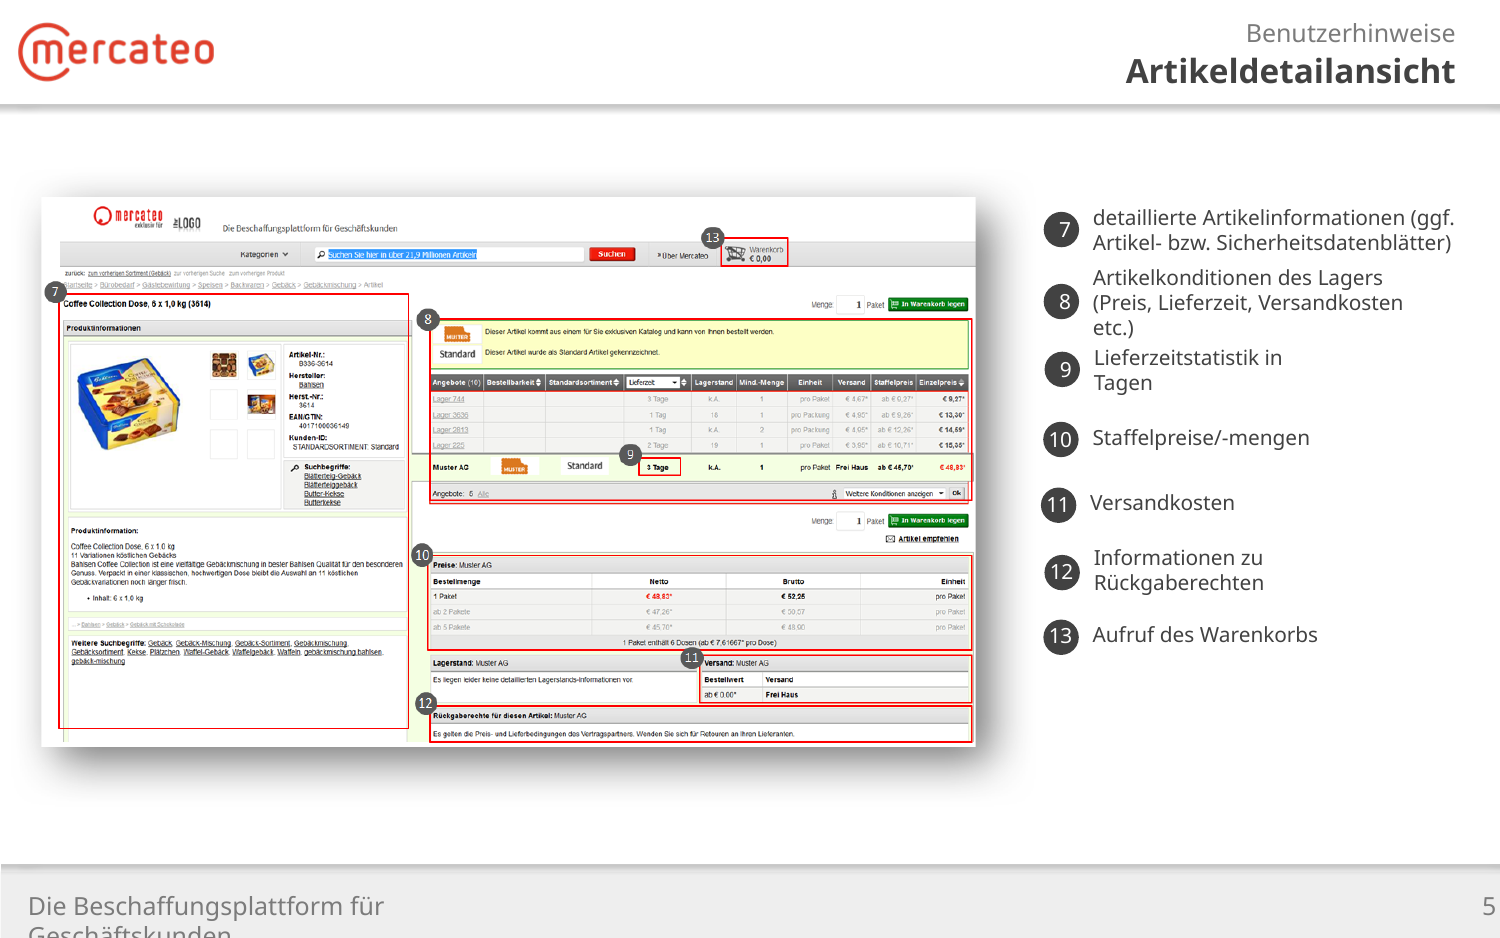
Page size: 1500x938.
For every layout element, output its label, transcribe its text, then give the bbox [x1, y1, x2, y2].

text_box 13 [1034, 615, 1088, 656]
text_box 7 [1041, 209, 1078, 250]
text_box 11 [1031, 484, 1085, 525]
text_box Lieferzeitstatistik in Tagen [1079, 337, 1360, 403]
text_box 12 [1035, 550, 1089, 591]
picture [1, 864, 1500, 875]
text_box 10 [1033, 418, 1087, 459]
text_box detaillierte Artikelinformationen (ggf. Artikel- bzw. Sicherheitsdatenblätter) [1078, 197, 1499, 263]
picture [0, 0, 1500, 115]
text_box Informationen zu Rückgaberechten [1079, 537, 1437, 603]
text_box Aufruf des Warenkorbs [1077, 614, 1436, 655]
picture [40, 196, 976, 747]
text_box 9 [1042, 349, 1079, 390]
text_box 8 [1041, 281, 1078, 322]
text_box Versandkosten [1075, 482, 1372, 523]
text_box Staffelpreise/-mengen [1077, 416, 1374, 457]
list Artikeldetailansicht [679, 42, 1472, 94]
text_box Artikelkonditionen des Lagers (Preis, Lieferzeit, Versandkosten etc.) [1078, 257, 1446, 347]
list Benutzerhinweise [890, 10, 1471, 62]
